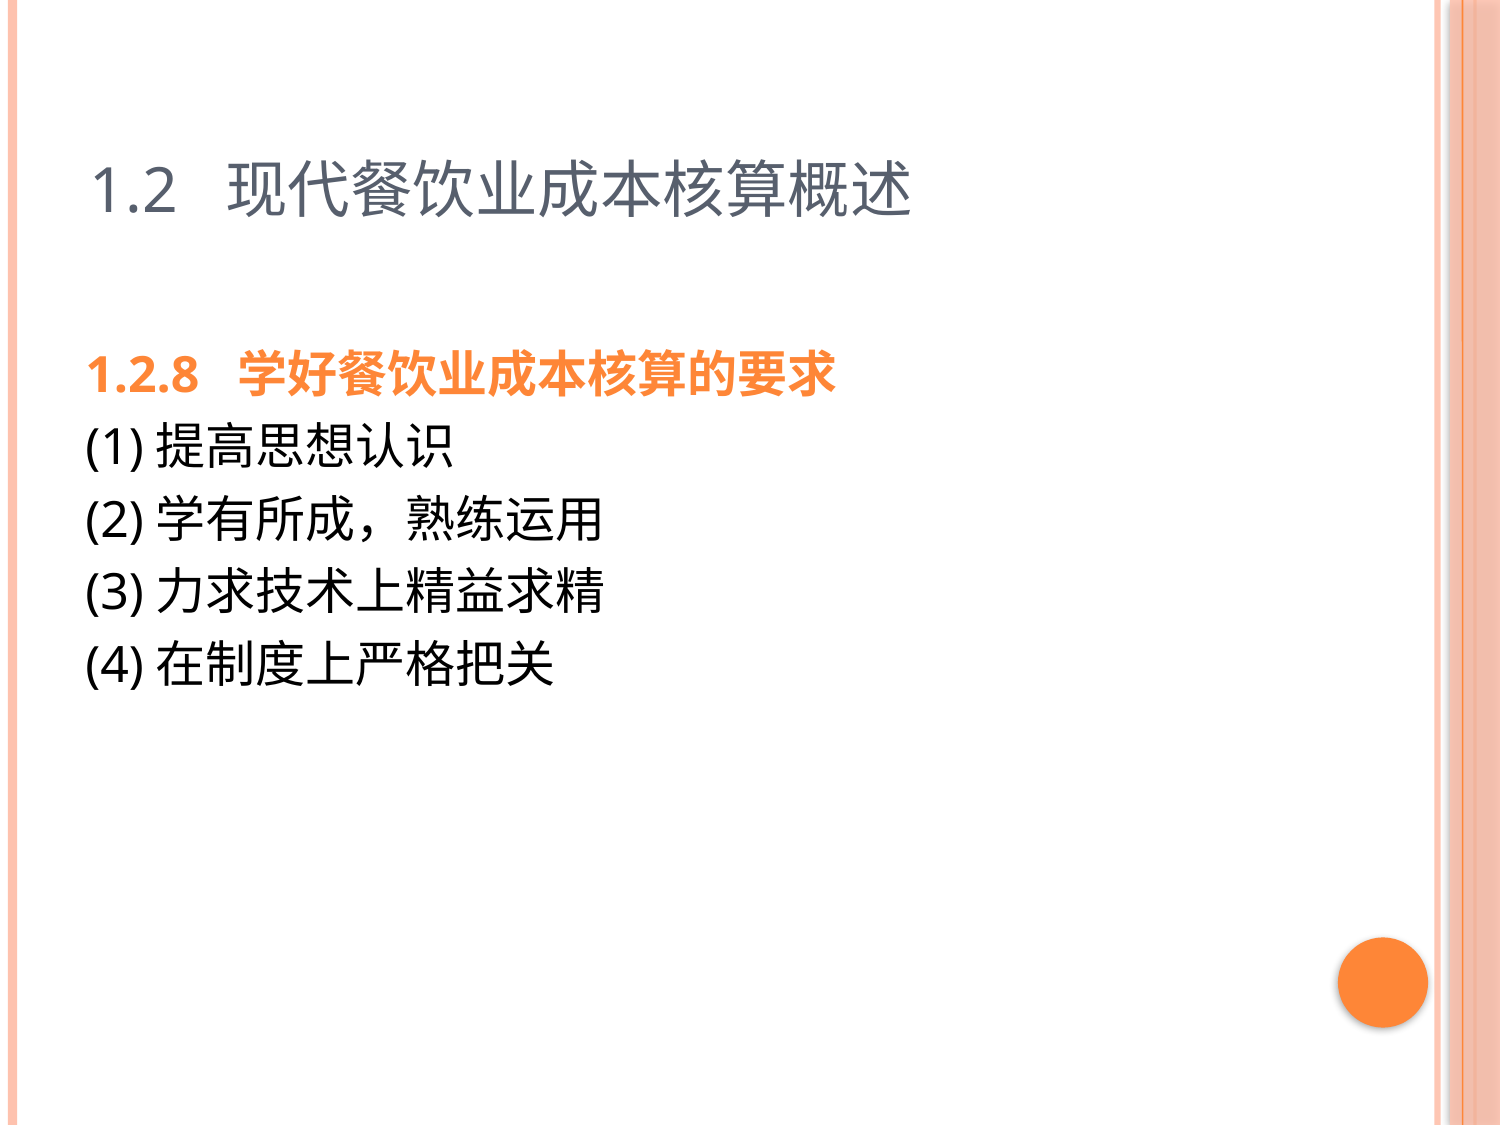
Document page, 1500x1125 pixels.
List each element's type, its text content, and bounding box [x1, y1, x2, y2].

title 1.2 现代餐饮业成本核算概述 [75, 45, 1300, 233]
list 1.2.8 学好餐饮业成本核算的要求 (1)提高思想认识 (2)学有所成，熟练运用 (3)力求技术上精益求精 (4)在制度上严格把关 [70, 262, 1324, 1063]
